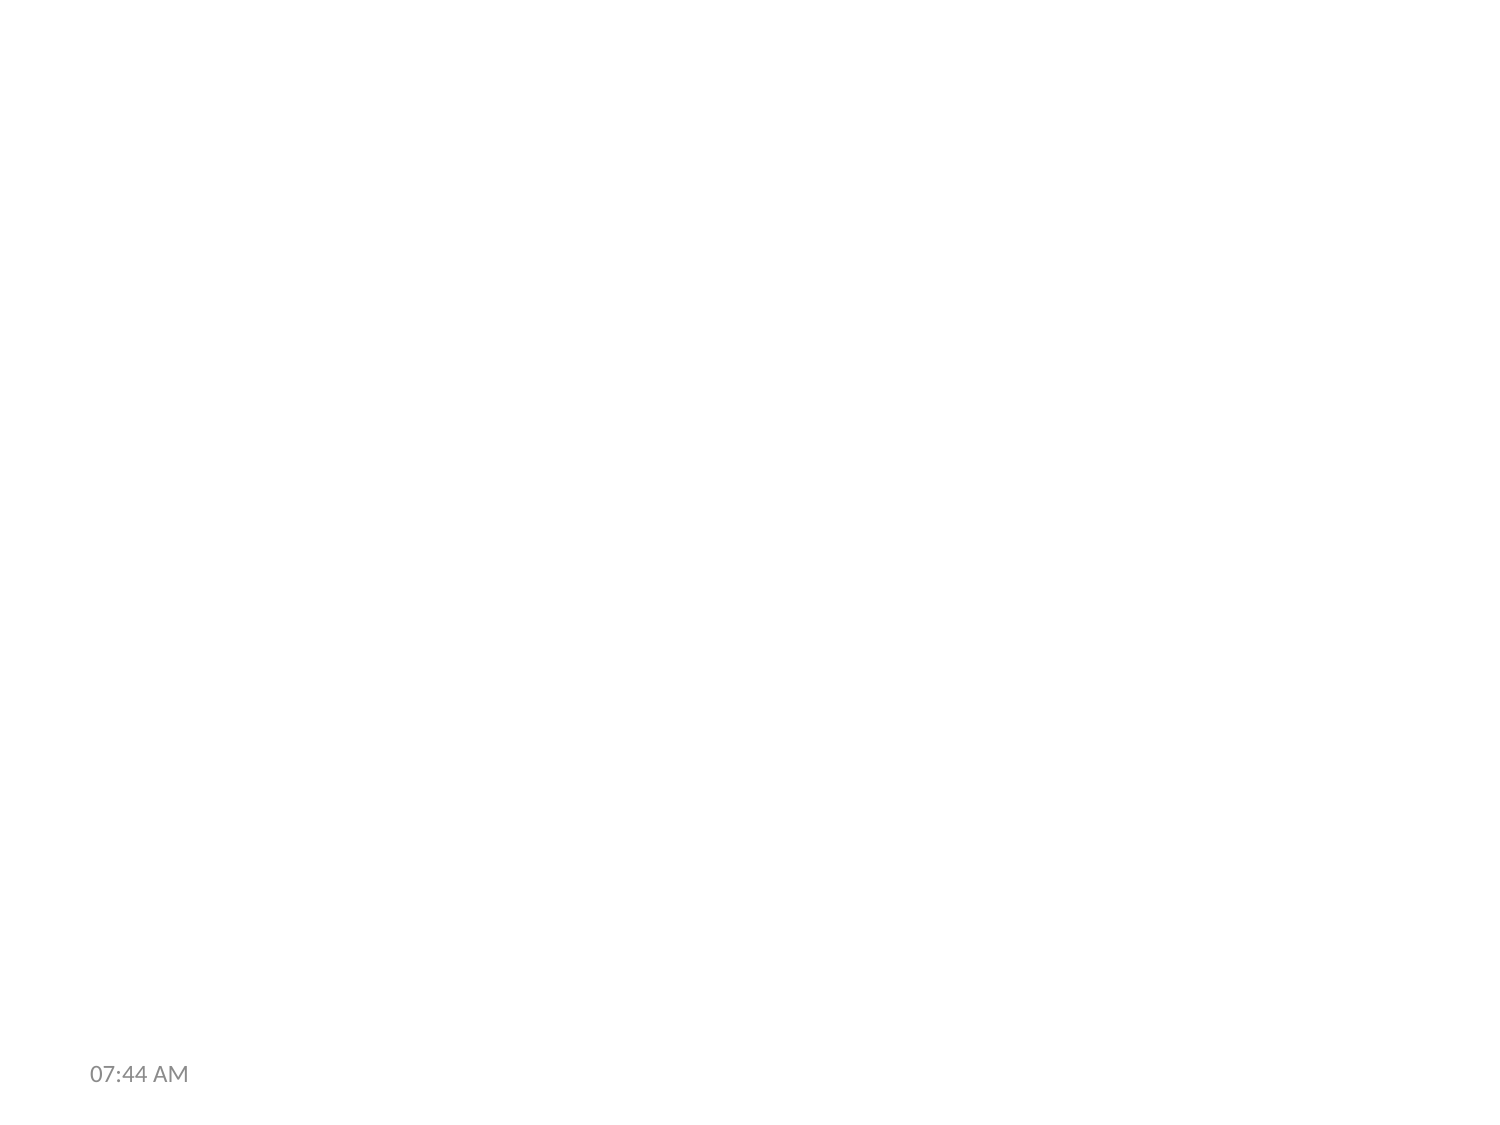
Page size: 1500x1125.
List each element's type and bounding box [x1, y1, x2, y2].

slide_number [75, 1042, 425, 1103]
